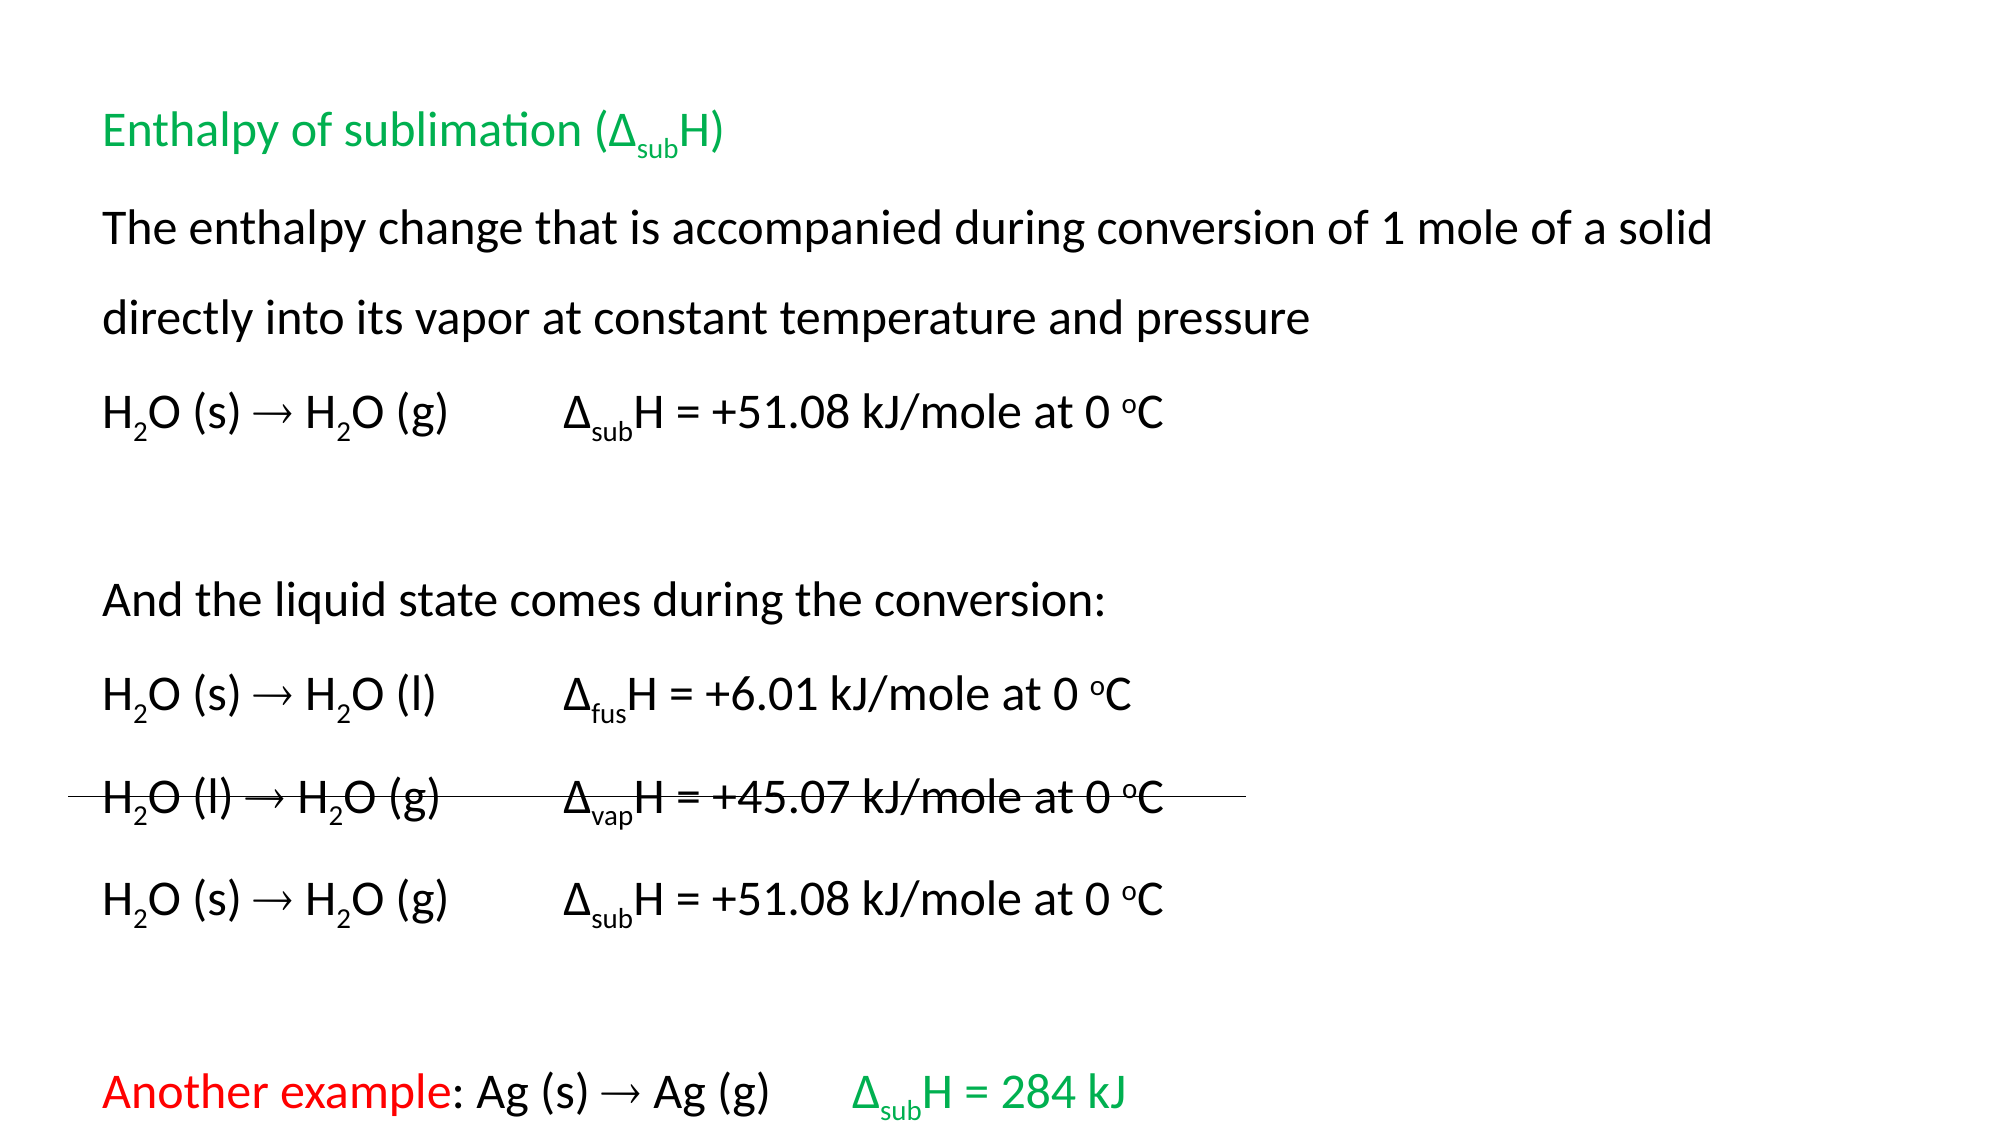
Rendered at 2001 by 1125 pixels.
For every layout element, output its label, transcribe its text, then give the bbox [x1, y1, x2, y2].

text_box Enthalpy of sublimation (∆subH) The enthalpy change that is accompanied during conversion of 1 mole of a solid directly into its vapor at constant temperature and pressure H2O (s)  H2O (g) ∆subH = +51.08 kJ/mole at 0 oC And the liquid state comes during the conversion: H2O (s)  H2O (l) ∆fusH = +6.01 kJ/mole at 0 oC H2O (l)  H2O (g) ∆vapH = +45.07 kJ/mole at 0 oC H2O (s)  H2O (g) ∆subH = +51.08 kJ/mole at 0 oC Another example: Ag (s)  Ag (g) ∆subH = 284 kJ [87, 54, 1833, 1125]
